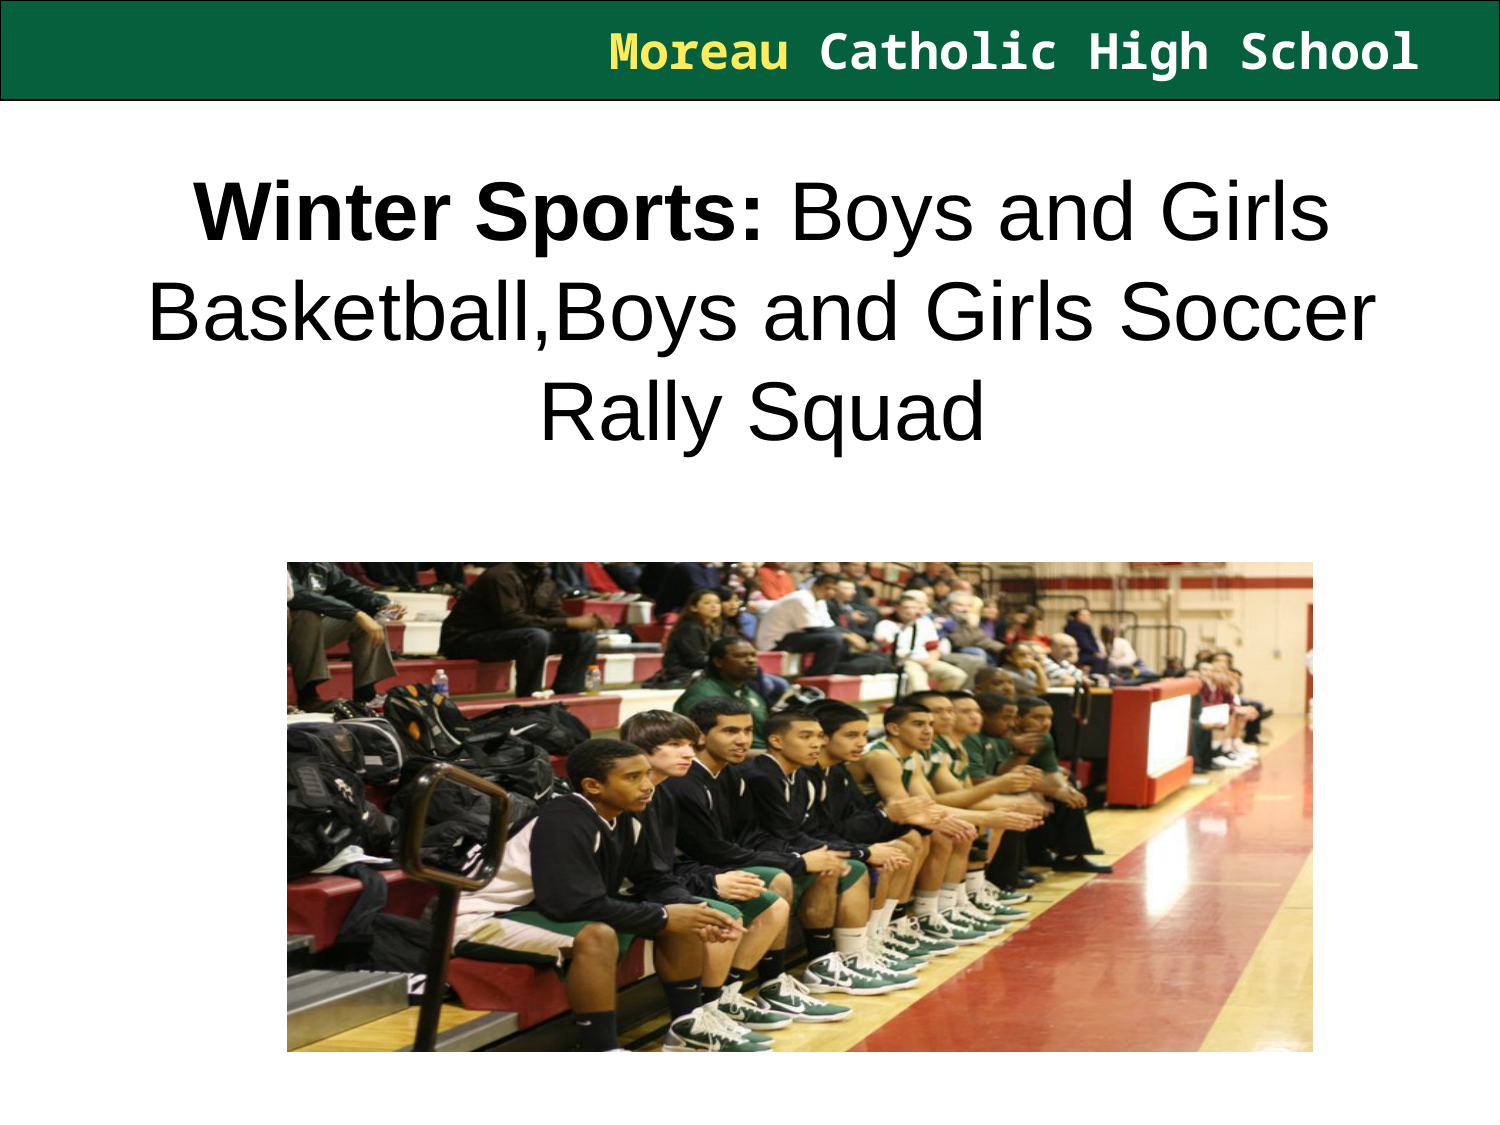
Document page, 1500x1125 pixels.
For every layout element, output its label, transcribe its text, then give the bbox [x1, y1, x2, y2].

text_box Winter Sports: Boys and Girls Basketball,Boys and Girls Soccer Rally Squad [112, 149, 1413, 565]
picture [287, 562, 1313, 1052]
